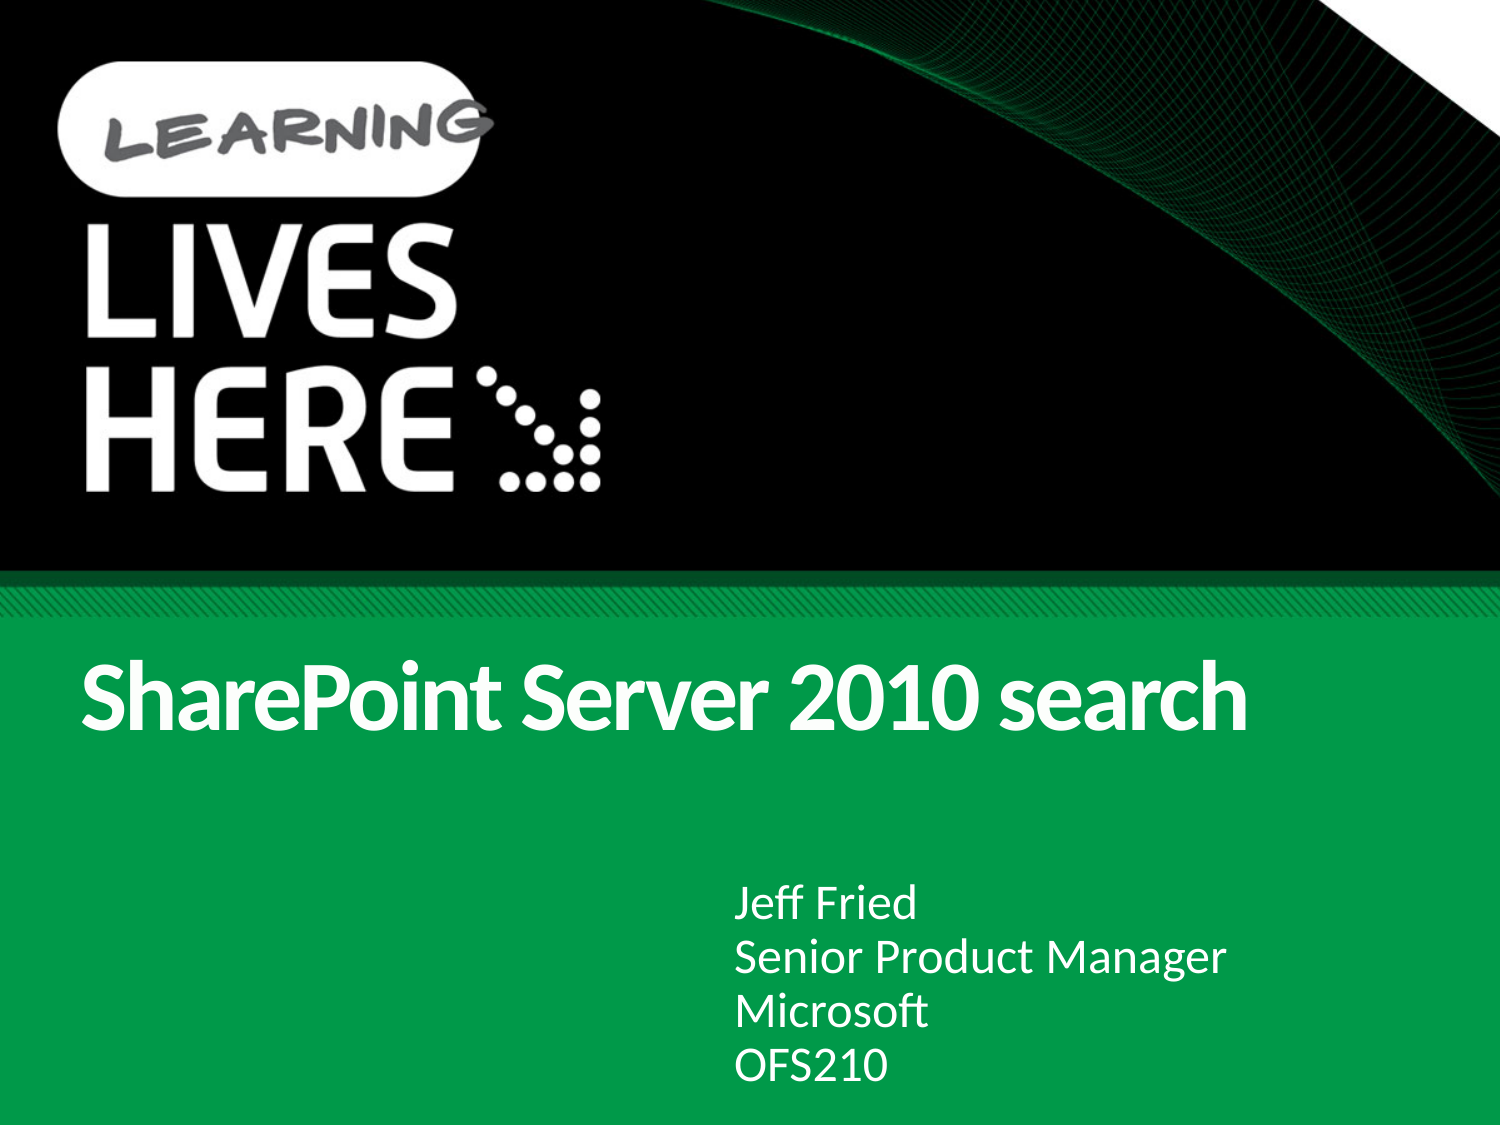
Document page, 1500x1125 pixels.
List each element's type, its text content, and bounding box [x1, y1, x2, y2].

title SharePoint Server 2010 search [80, 644, 1380, 864]
picture [0, 0, 1500, 1125]
subtitle Jeff Fried Senior Product Manager Microsoft OFS210 [734, 876, 1360, 952]
